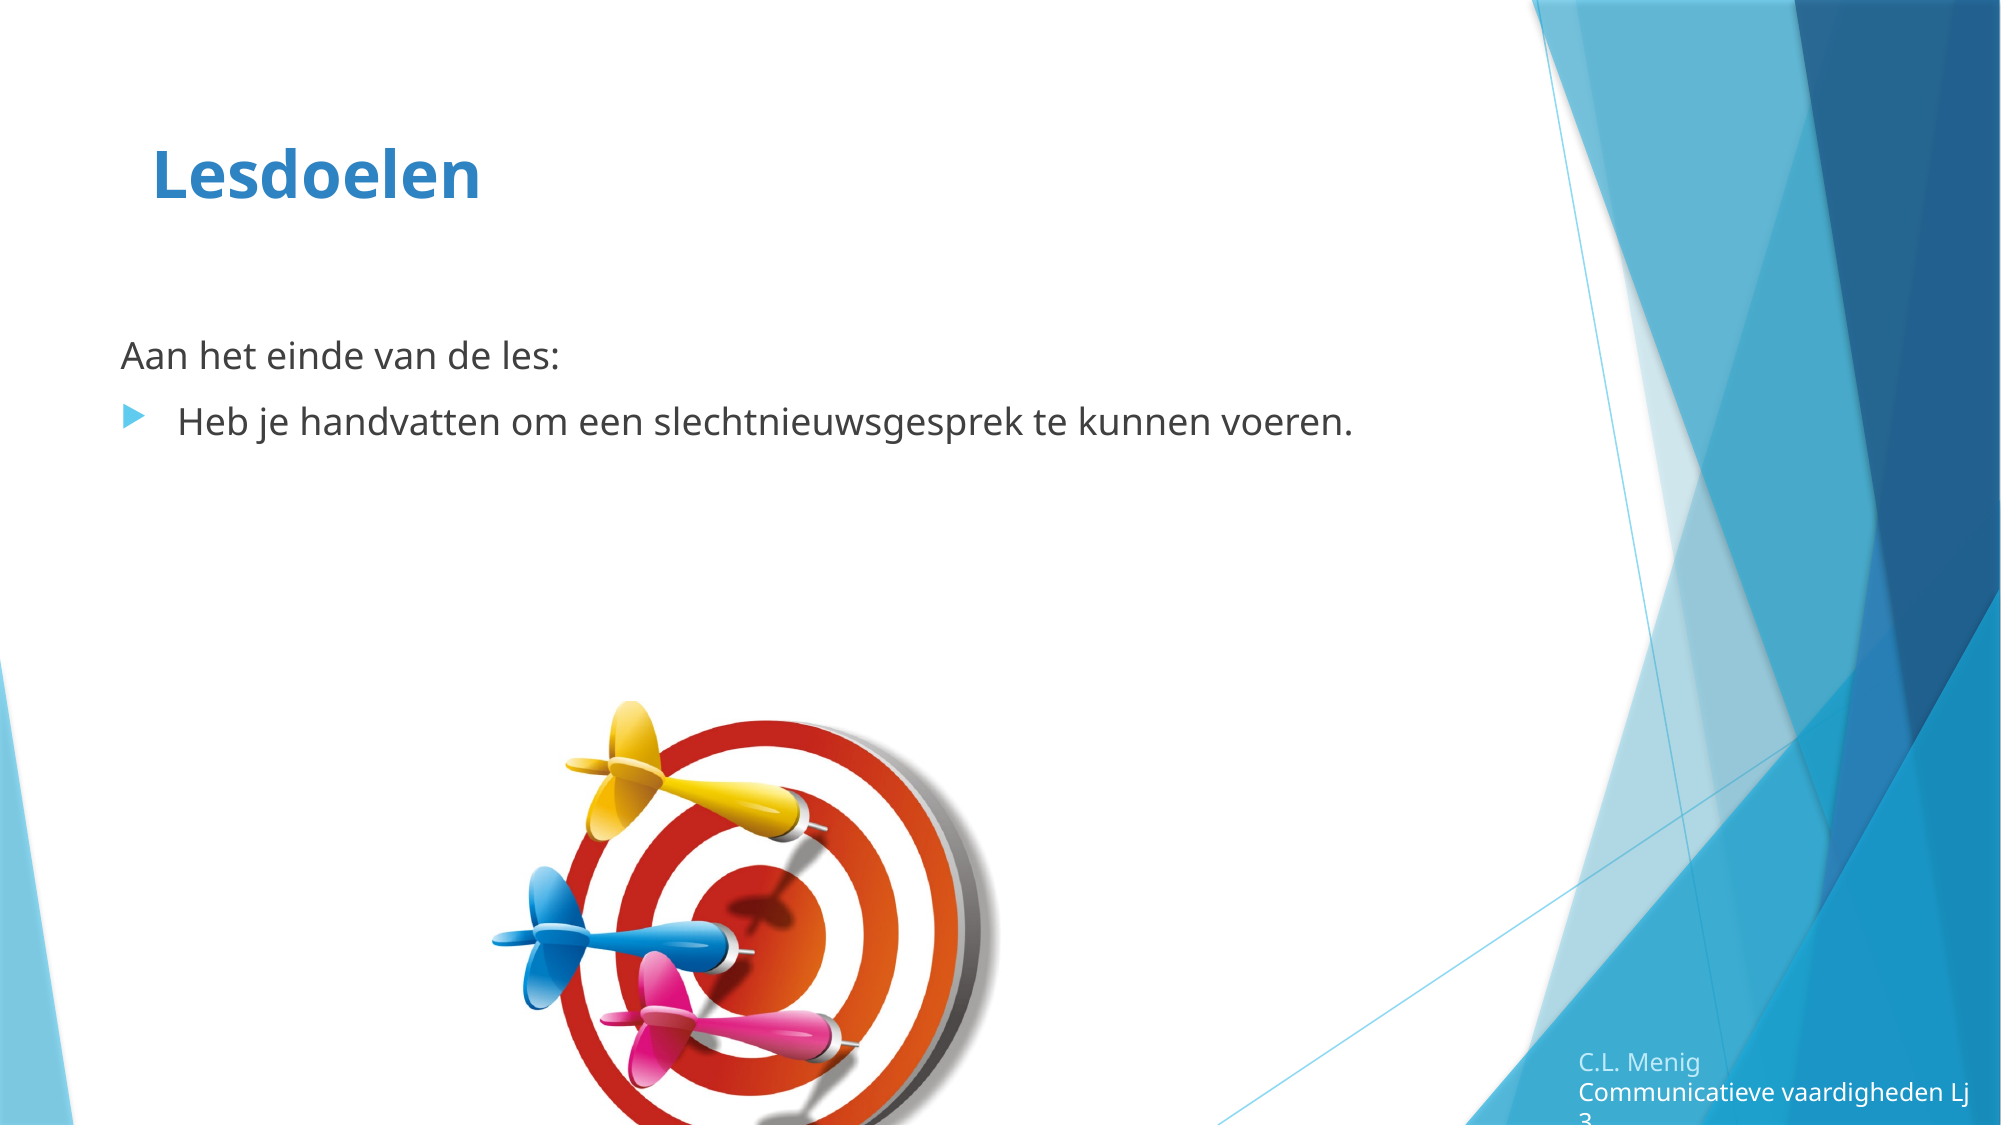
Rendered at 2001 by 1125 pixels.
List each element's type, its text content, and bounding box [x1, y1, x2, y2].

text_box C.L. Menig Communicatieve vaardigheden Lj 3 [1563, 1038, 2000, 1125]
text_box Lesdoelen [136, 125, 1547, 342]
list Aan het einde van de les: Heb je handvatten om een slechtnieuwsgesprek te kunnen voeren. [105, 258, 1516, 896]
picture [450, 701, 1044, 1125]
